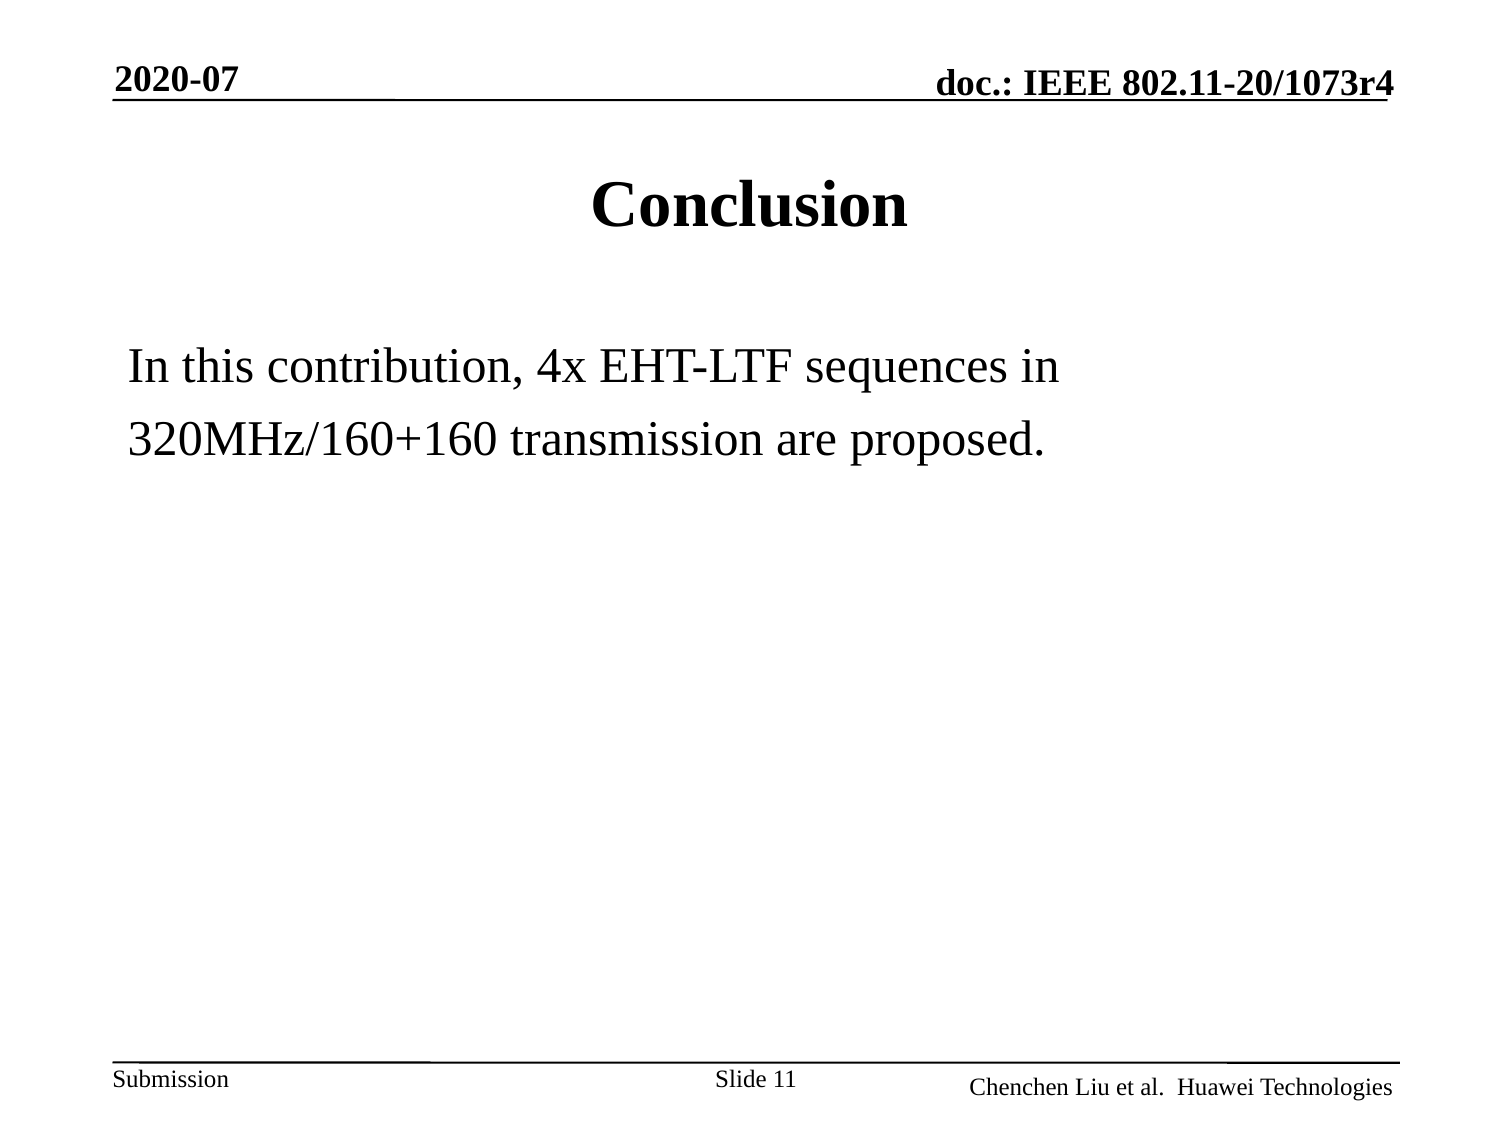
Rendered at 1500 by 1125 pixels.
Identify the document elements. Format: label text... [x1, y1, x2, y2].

slide_number 2020-07 [114, 54, 423, 100]
list In this contribution, 4x EHT-LTF sequences in 320MHz/160+160 transmission are proposed. [112, 324, 1388, 1000]
title Conclusion [112, 112, 1388, 288]
slide_number Slide 11 [712, 1061, 800, 1123]
